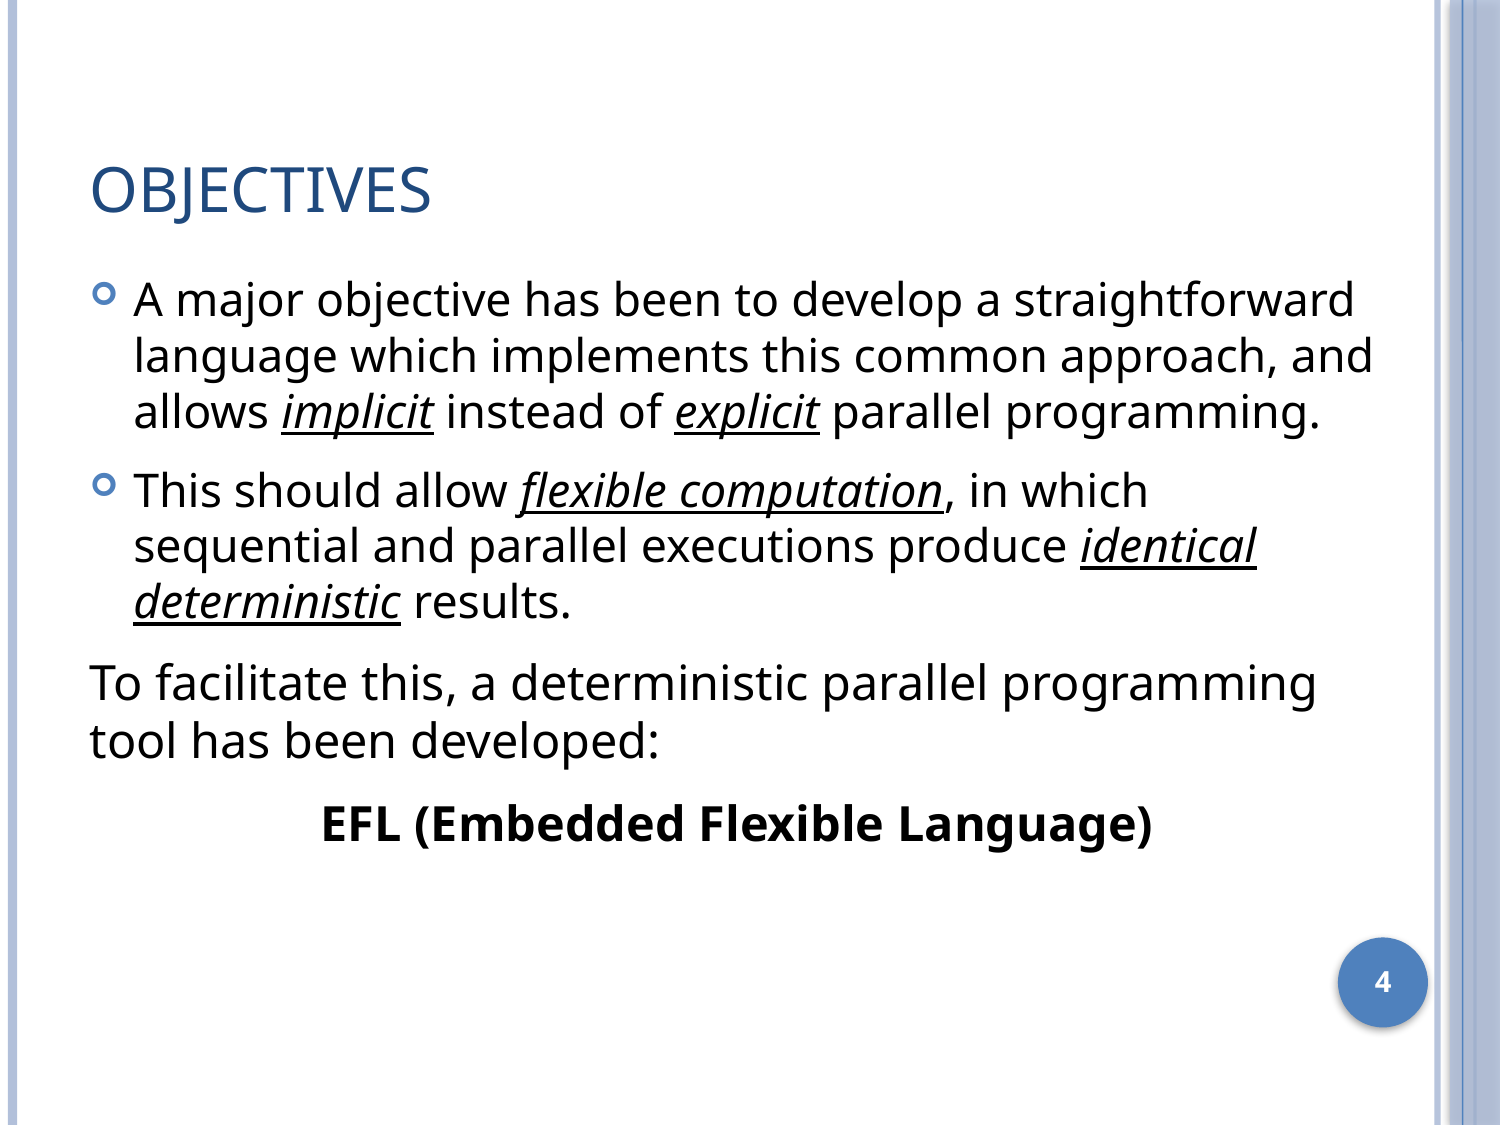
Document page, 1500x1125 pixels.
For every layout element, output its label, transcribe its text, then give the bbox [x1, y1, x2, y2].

slide_number 4 [1333, 940, 1434, 1027]
list A major objective has been to develop a straightforward language which implements this common approach, and allows implicit instead of explicit parallel programming. This should allow flexible computation, in which sequential and parallel executions produce identical deterministic results. To facilitate this, a deterministic parallel programming tool has been developed: EFL (Embedded Flexible Language) [75, 262, 1400, 900]
title Objectives [75, 45, 1300, 233]
